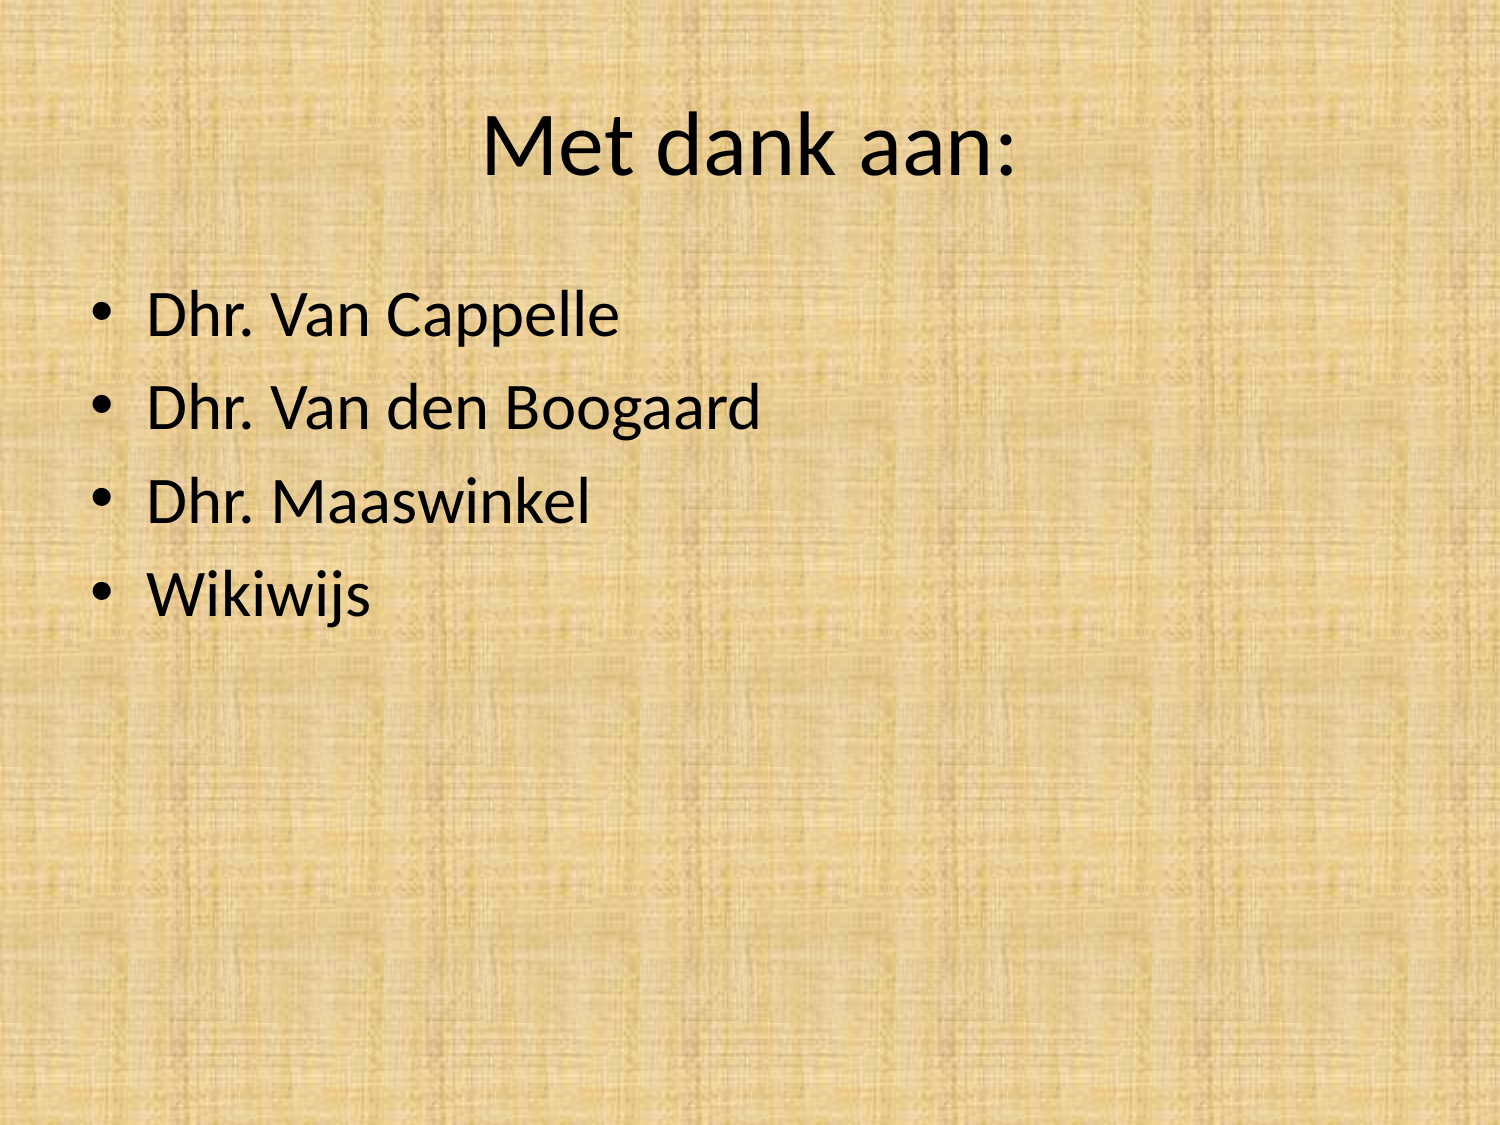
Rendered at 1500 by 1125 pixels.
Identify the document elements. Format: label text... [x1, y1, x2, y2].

title Met dank aan: [75, 45, 1425, 233]
picture [0, 0, 1500, 1125]
list Dhr. Van Cappelle Dhr. Van den Boogaard Dhr. Maaswinkel Wikiwijs [75, 262, 1425, 1005]
